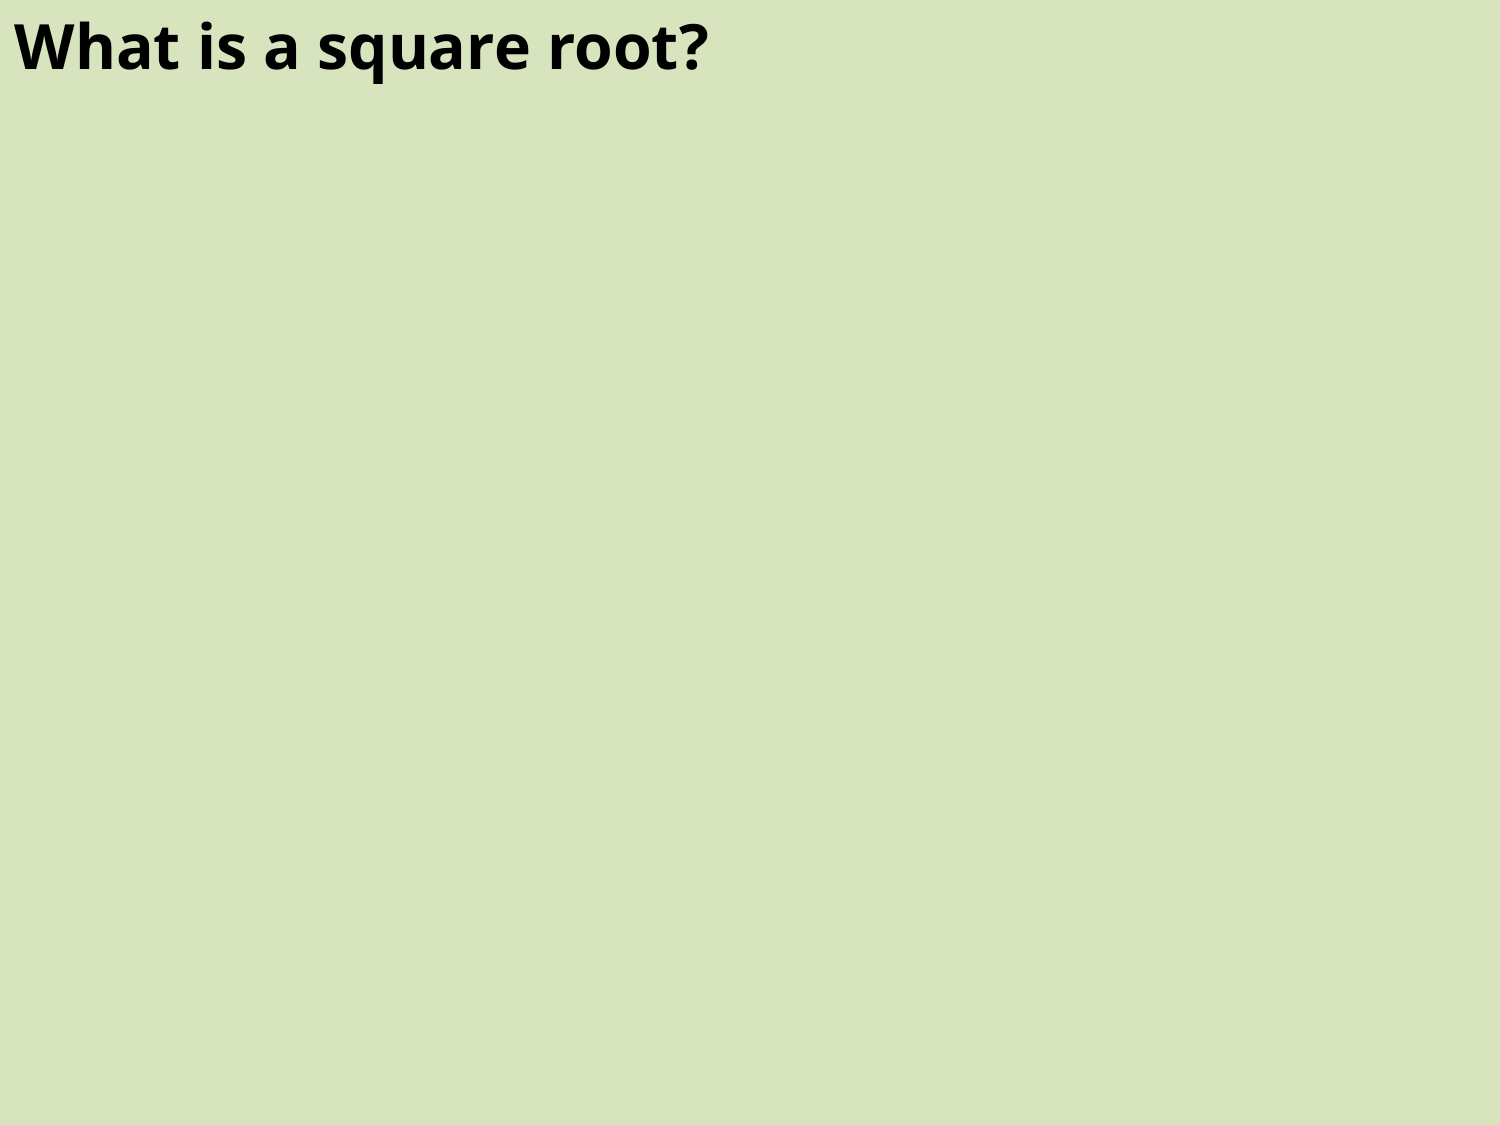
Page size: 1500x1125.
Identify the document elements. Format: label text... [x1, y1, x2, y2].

text_box What is a square root? [0, 0, 1500, 90]
